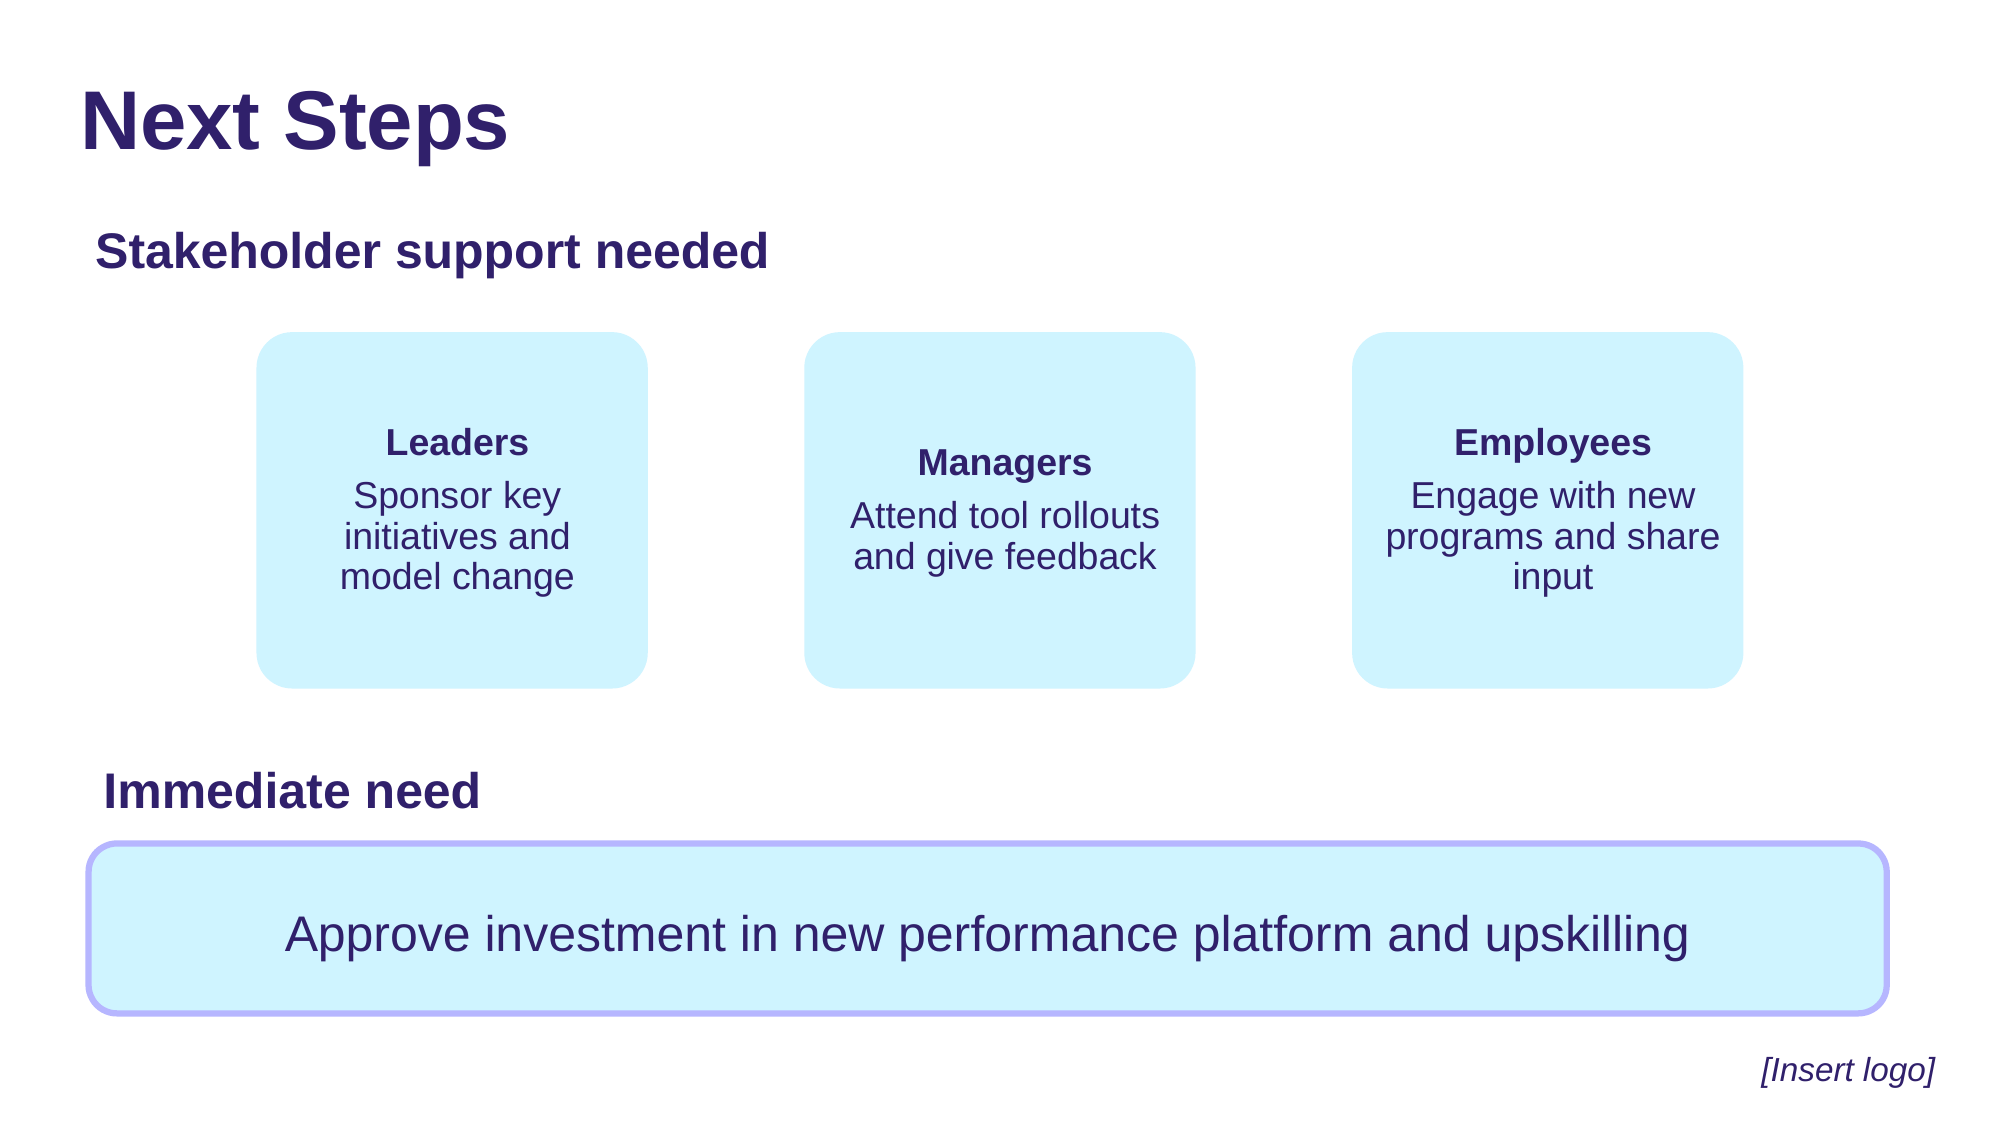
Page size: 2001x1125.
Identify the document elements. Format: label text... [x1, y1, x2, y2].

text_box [255, 300, 1745, 721]
title [Insert logo] [1744, 1007, 1976, 1074]
text_box Stakeholder support needed [80, 211, 1632, 287]
text_box [87, 842, 1888, 1015]
title Next Steps [80, 78, 1922, 178]
text_box Immediate need [88, 750, 1640, 826]
list Approve investment in new performance platform and upskilling [117, 893, 1858, 980]
